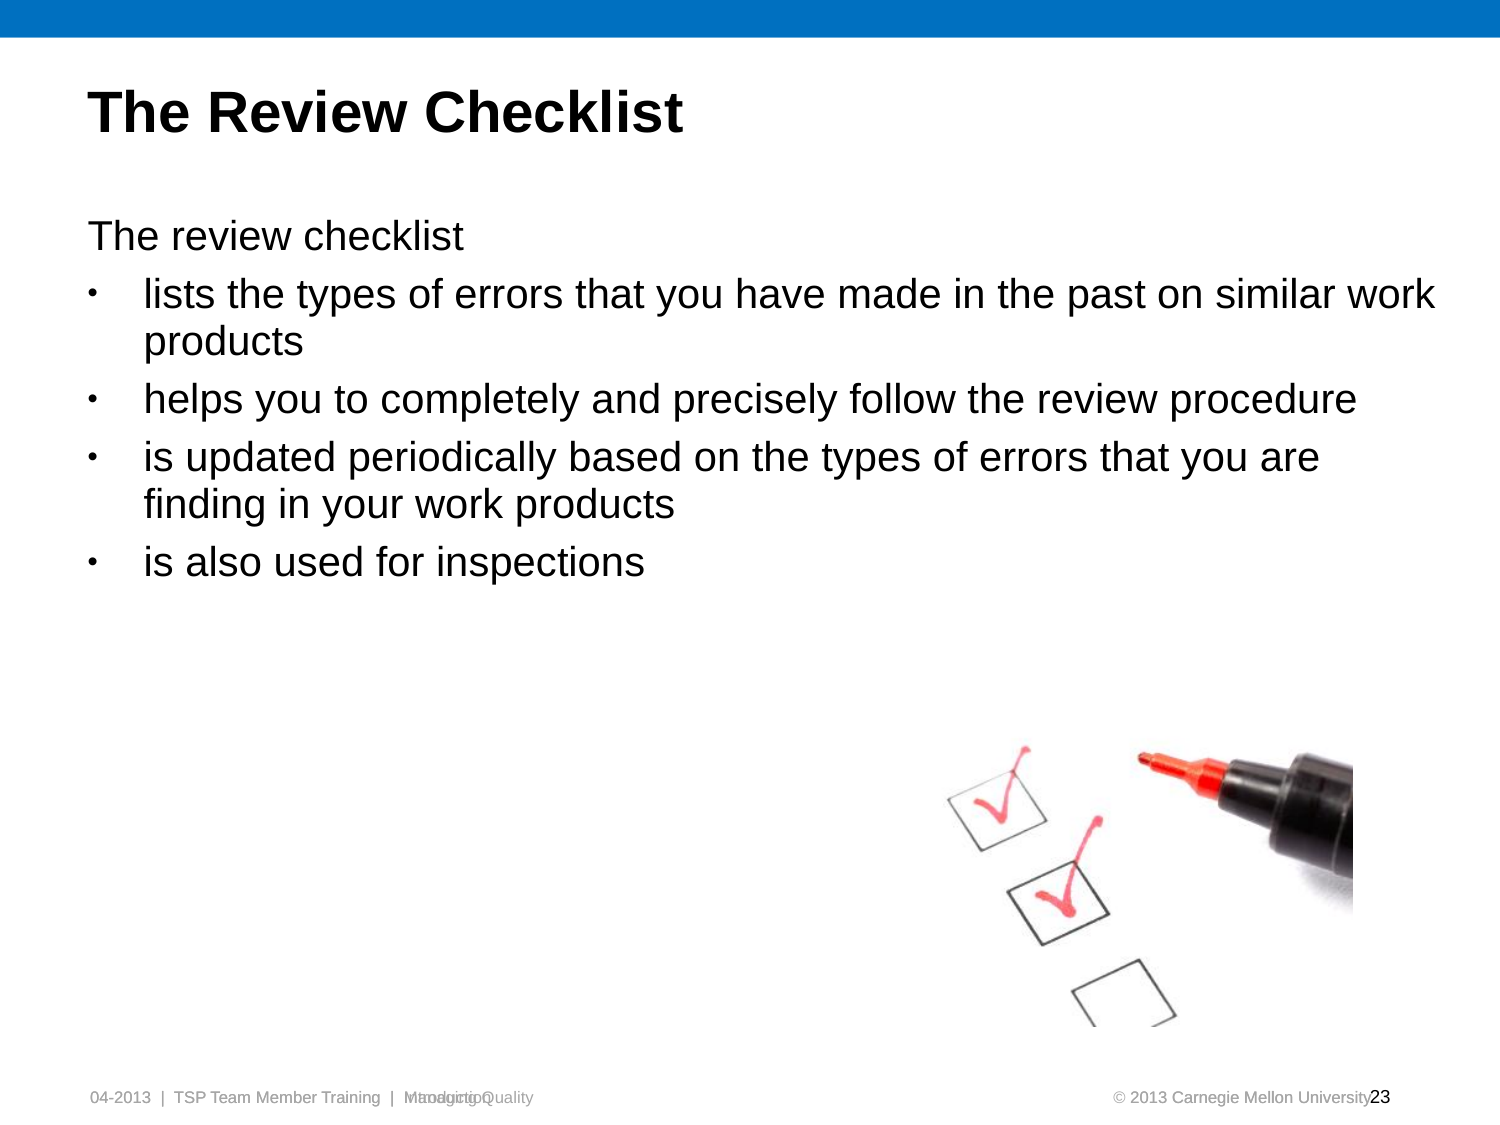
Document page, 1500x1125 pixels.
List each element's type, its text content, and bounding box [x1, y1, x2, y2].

picture [853, 659, 1353, 1027]
title The Review Checklist [87, 87, 1439, 212]
list The review checklist lists the types of errors that you have made in the past on similar work products helps you to completely and precisely follow the review procedure is updated periodically based on the types of errors that you are finding in your work products is also used for inspections [87, 212, 1440, 1026]
